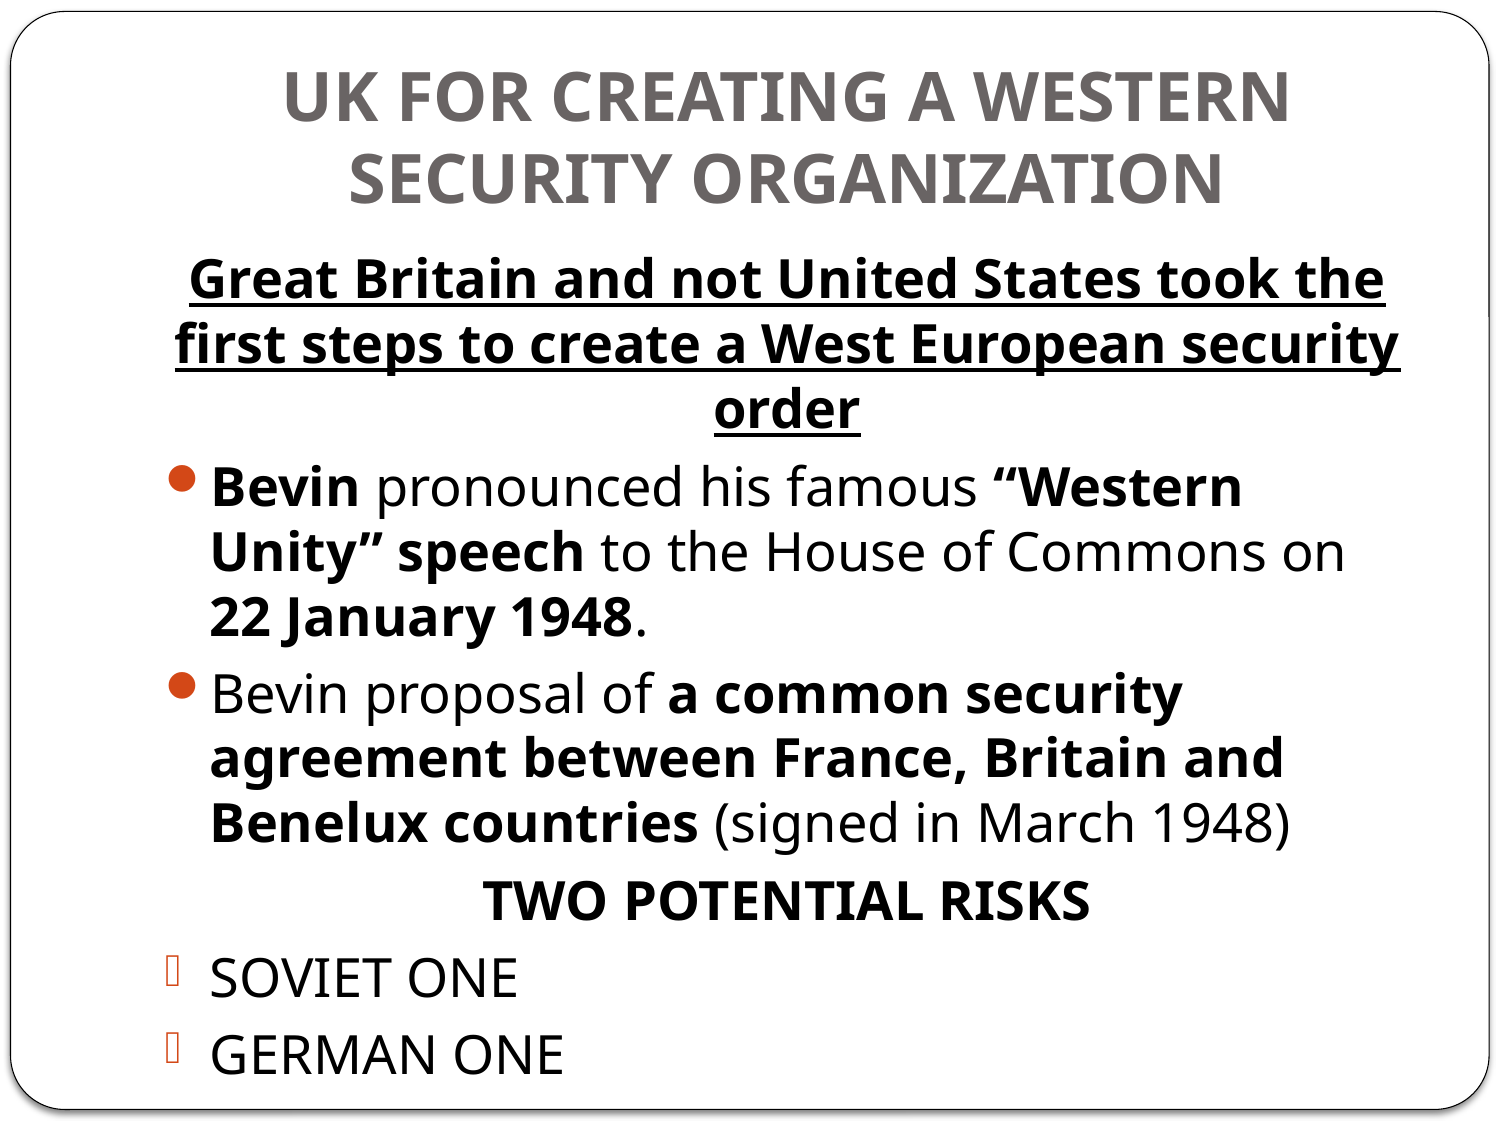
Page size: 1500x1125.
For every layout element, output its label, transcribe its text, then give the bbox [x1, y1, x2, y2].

title UK FOR CREATING A WESTERN SECURITY ORGANIZATION [150, 45, 1425, 233]
list Great Britain and not United States took the first steps to create a West European security order Bevin pronounced his famous “Western Unity” speech to the House of Commons on 22 January 1948. Bevin proposal of a common security agreement between France, Britain and Benelux countries (signed in March 1948) TWO POTENTIAL RISKS SOVIET ONE GERMAN ONE [150, 237, 1425, 988]
